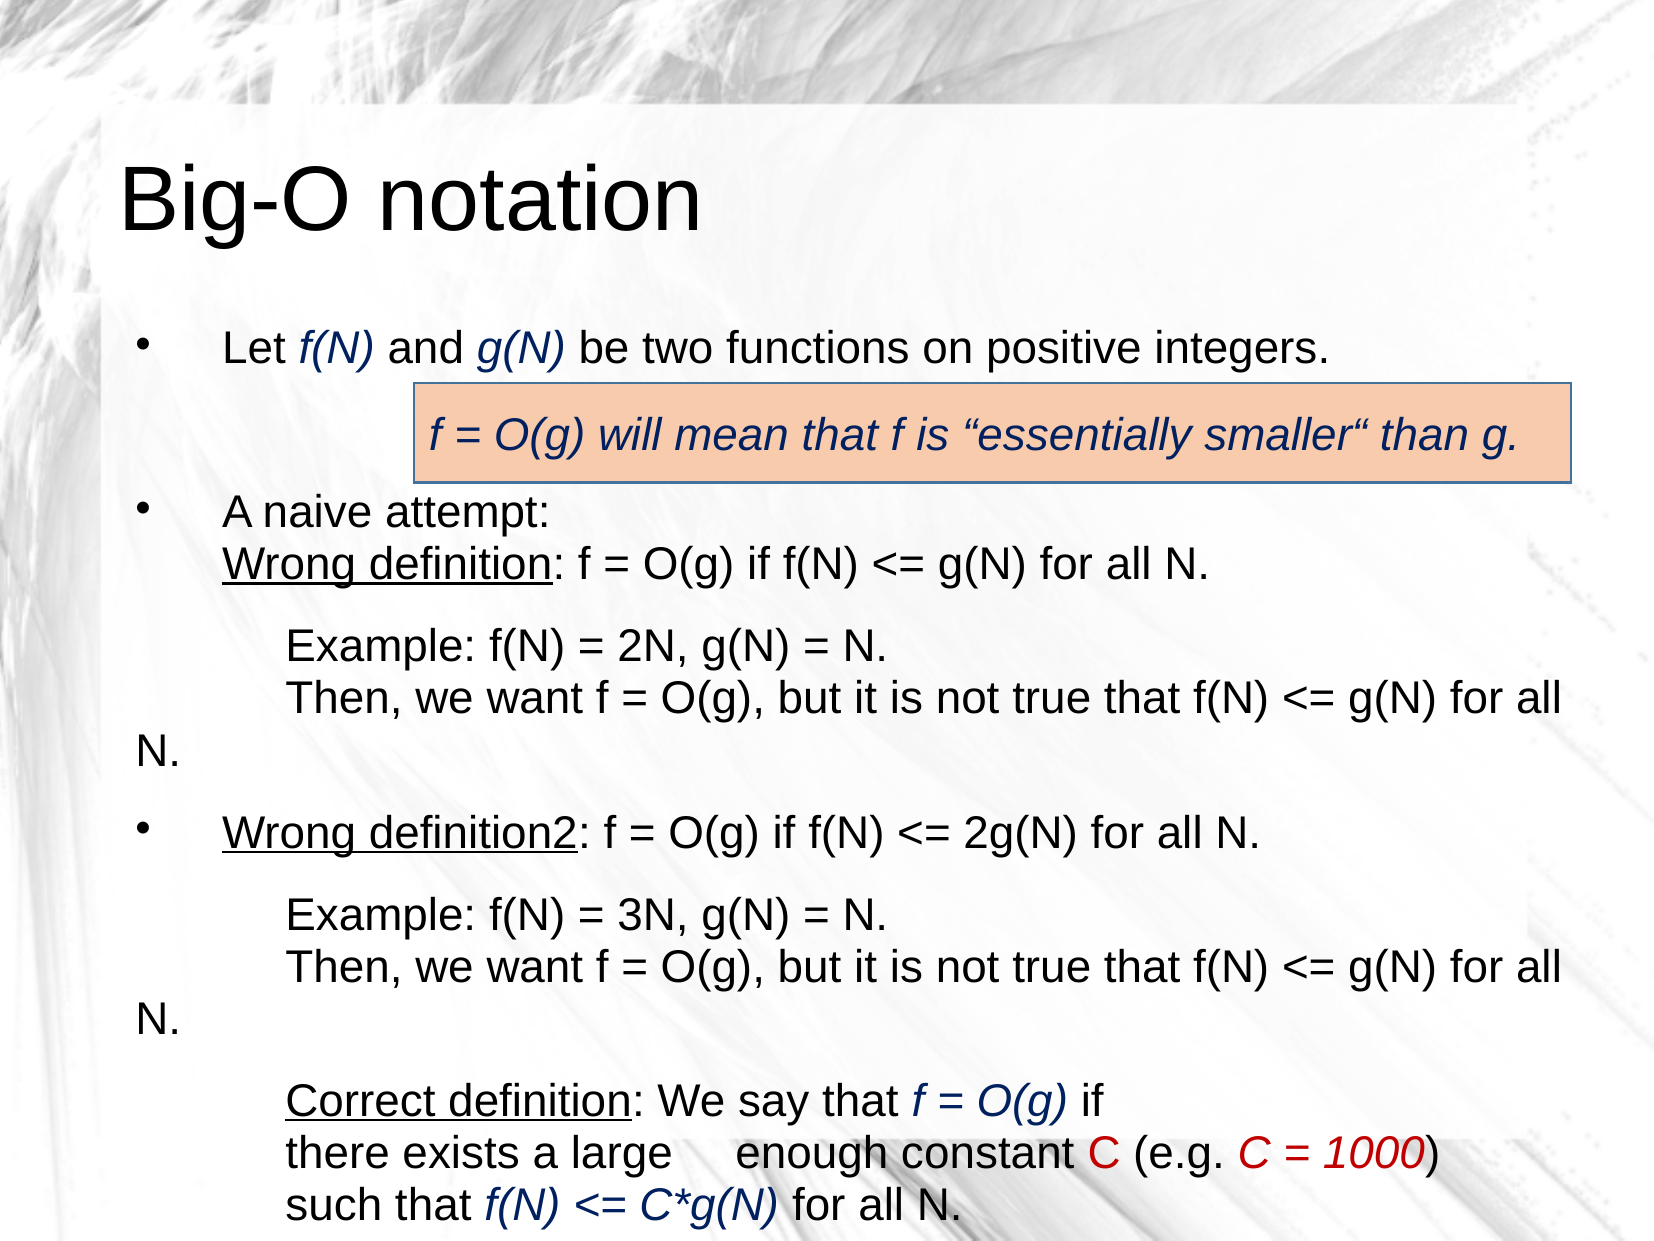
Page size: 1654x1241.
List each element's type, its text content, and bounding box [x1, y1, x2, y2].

title Big-O notation [118, 112, 1506, 281]
list Let f(N) and g(N) be two functions on positive integers. A naive attempt: Wrong definition: f = O(g) if f(N) <= g(N) for all N. Example: f(N) = 2N, g(N) = N. Then, we want f = O(g), but it is not true that f(N) <= g(N) for all N. Wrong definition2: f = O(g) if f(N) <= 2g(N) for all N. Example: f(N) = 3N, g(N) = N. Then, we want f = O(g), but it is not true that f(N) <= g(N) for all N. Correct definition: We say that f = O(g) if there exists a large enough constant C (e.g. C = 1000) such that f(N) <= C*g(N) for all N. [118, 319, 1571, 1109]
picture [0, 0, 1654, 1241]
text_box f = O(g) will mean that f is “essentially smaller“ than g. [414, 382, 1571, 483]
